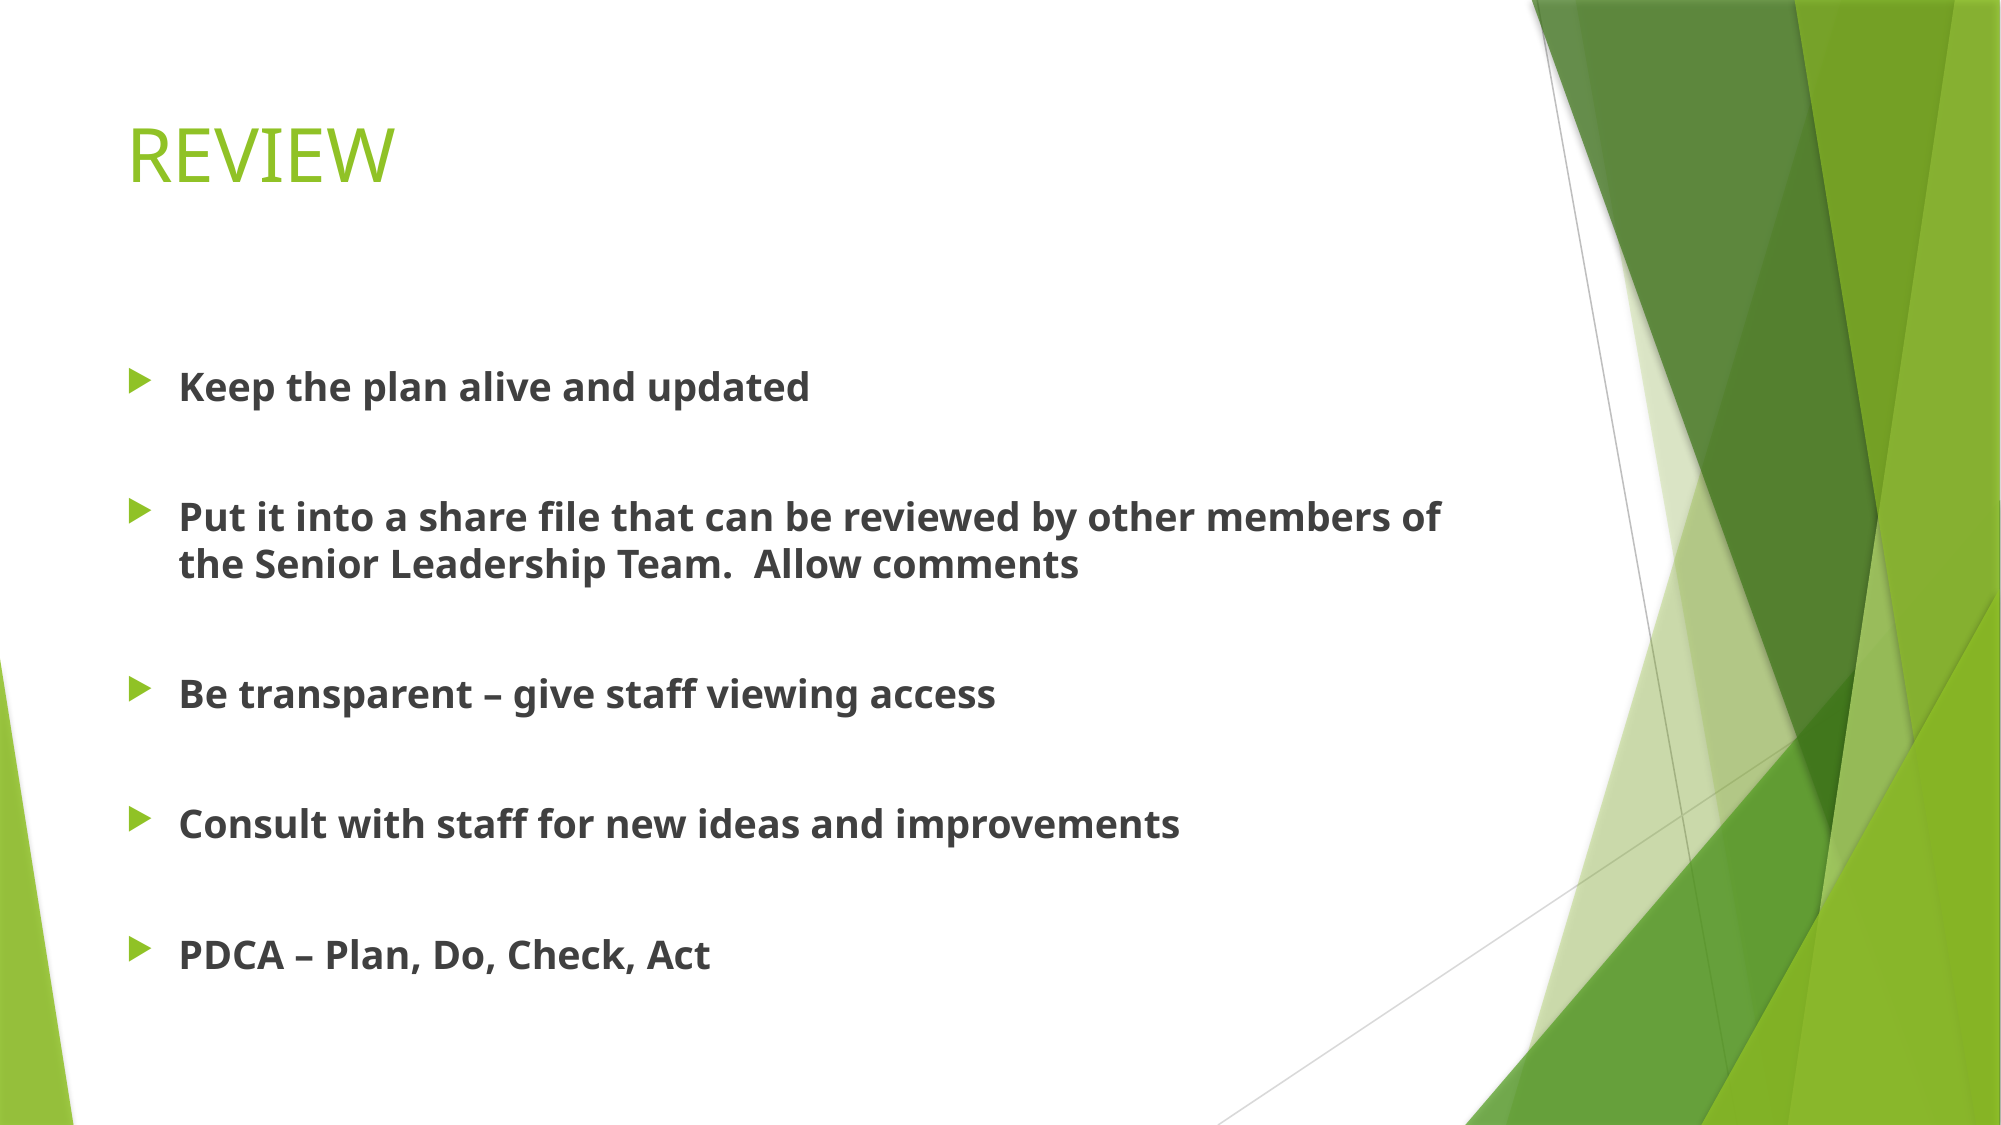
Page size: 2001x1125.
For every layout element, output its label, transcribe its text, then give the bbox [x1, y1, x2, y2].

title REVIEW [111, 99, 1522, 317]
list Keep the plan alive and updated Put it into a share file that can be reviewed by other members of the Senior Leadership Team. Allow comments Be transparent – give staff viewing access Consult with staff for new ideas and improvements PDCA – Plan, Do, Check, Act [111, 354, 1522, 992]
